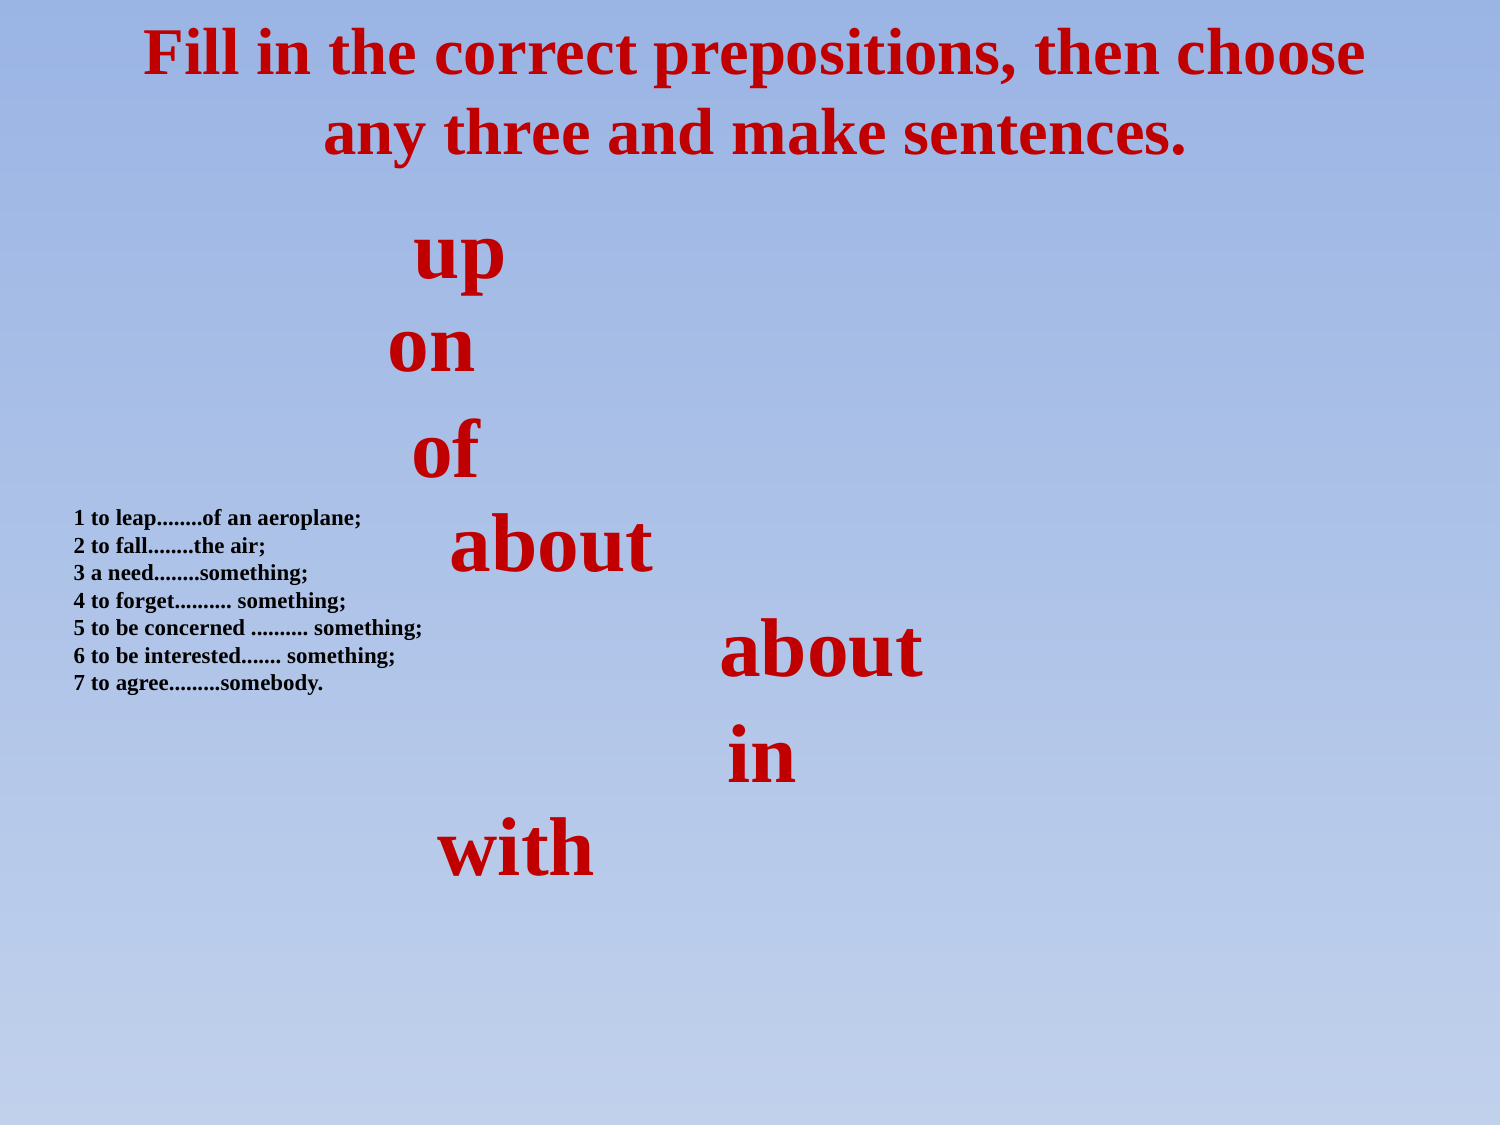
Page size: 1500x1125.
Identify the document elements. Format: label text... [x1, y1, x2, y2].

text_box of [375, 386, 496, 502]
text_box with [423, 785, 611, 900]
text_box about [434, 480, 669, 596]
subtitle Fill in the correct prepositions, then choose any three and make sentences. [93, 0, 1418, 288]
text_box up [399, 187, 522, 303]
text_box in [692, 691, 813, 807]
text_box on [352, 281, 491, 396]
text_box about [704, 585, 938, 701]
title 1 to leap........of an aeroplane; 2 to fall........the air; 3 a need........something; 4 to forget.......... something; 5 to be concerned .......... something; 6 to be interested....... something; 7 to agree.........somebody. [58, 492, 1381, 734]
